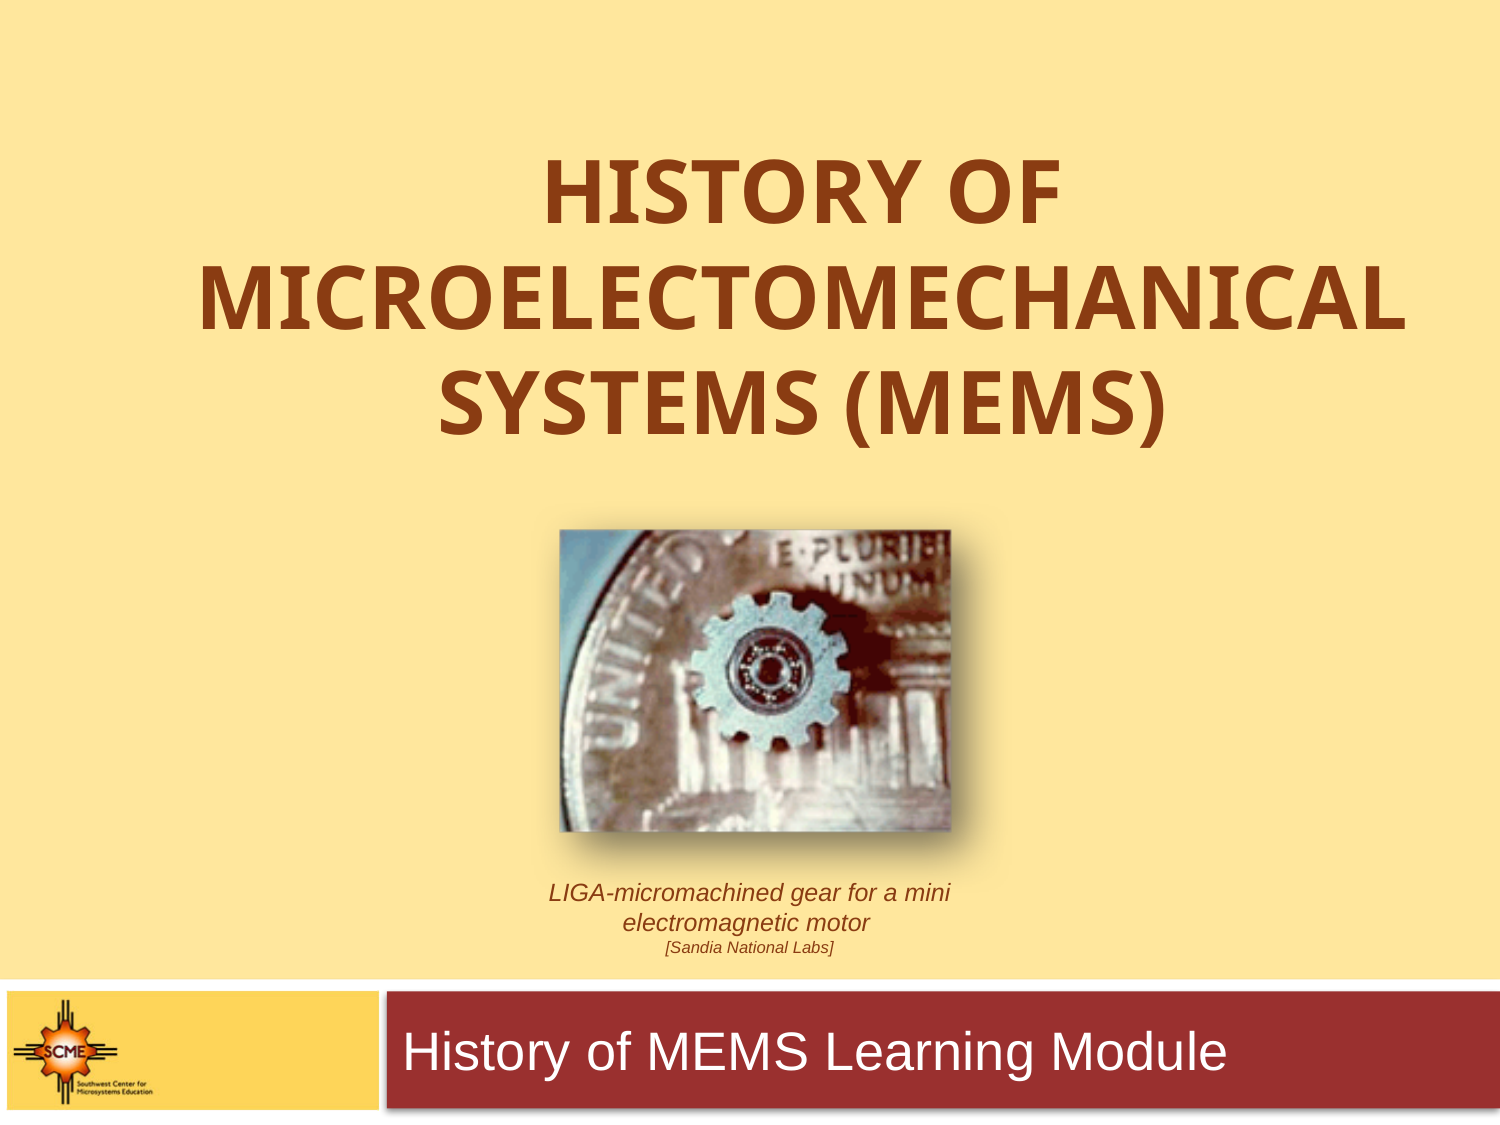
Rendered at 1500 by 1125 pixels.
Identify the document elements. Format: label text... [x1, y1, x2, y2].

title History of Microelectomechanical systems (MEMS) [150, 126, 1455, 513]
picture [6, 990, 380, 1111]
text_box LIGA-micromachined gear for a mini electromagnetic motor [Sandia National Labs] [487, 869, 1013, 964]
subtitle History of MEMS Learning Module [387, 992, 1488, 1106]
picture [557, 527, 954, 835]
